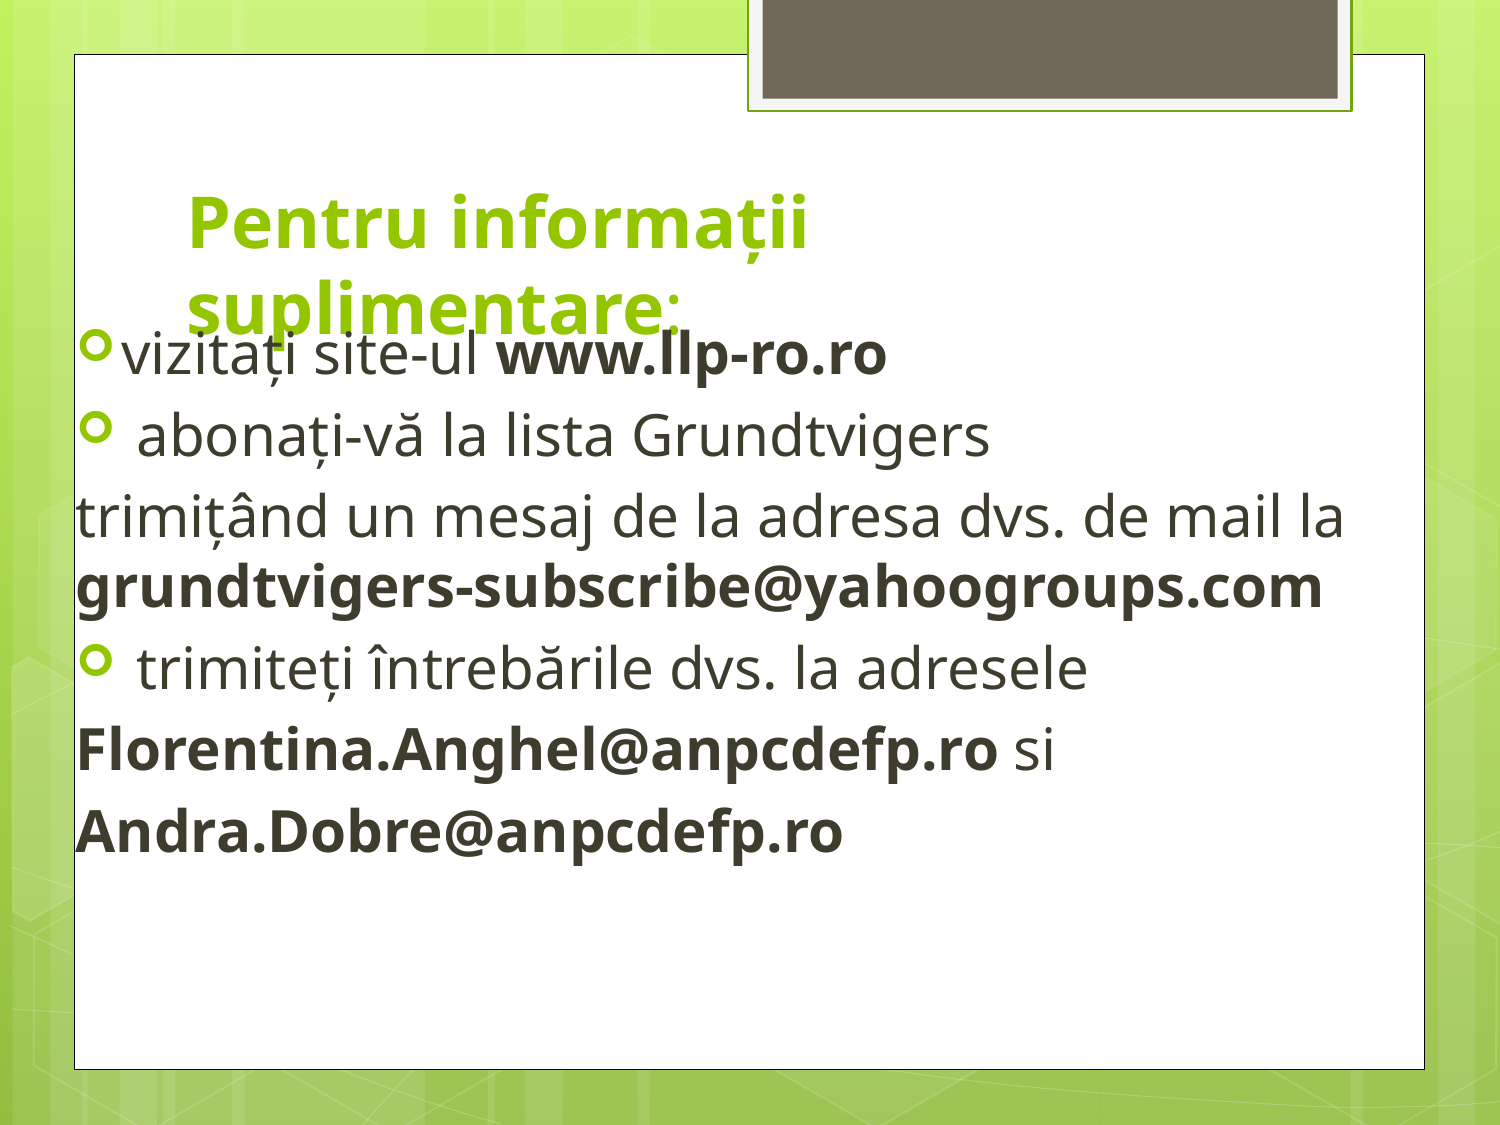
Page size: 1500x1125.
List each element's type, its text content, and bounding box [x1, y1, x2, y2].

list vizitați site-ul www.llp-ro.ro abonați-vă la lista Grundtvigers trimițând un mesaj de la adresa dvs. de mail la grundtvigers-subscribe@yahoogroups.com trimiteți întrebările dvs. la adresele Florentina.Anghel@anpcdefp.ro si Andra.Dobre@anpcdefp.ro [50, 308, 1463, 1059]
title Pentru informații suplimentare: [171, 168, 1324, 308]
